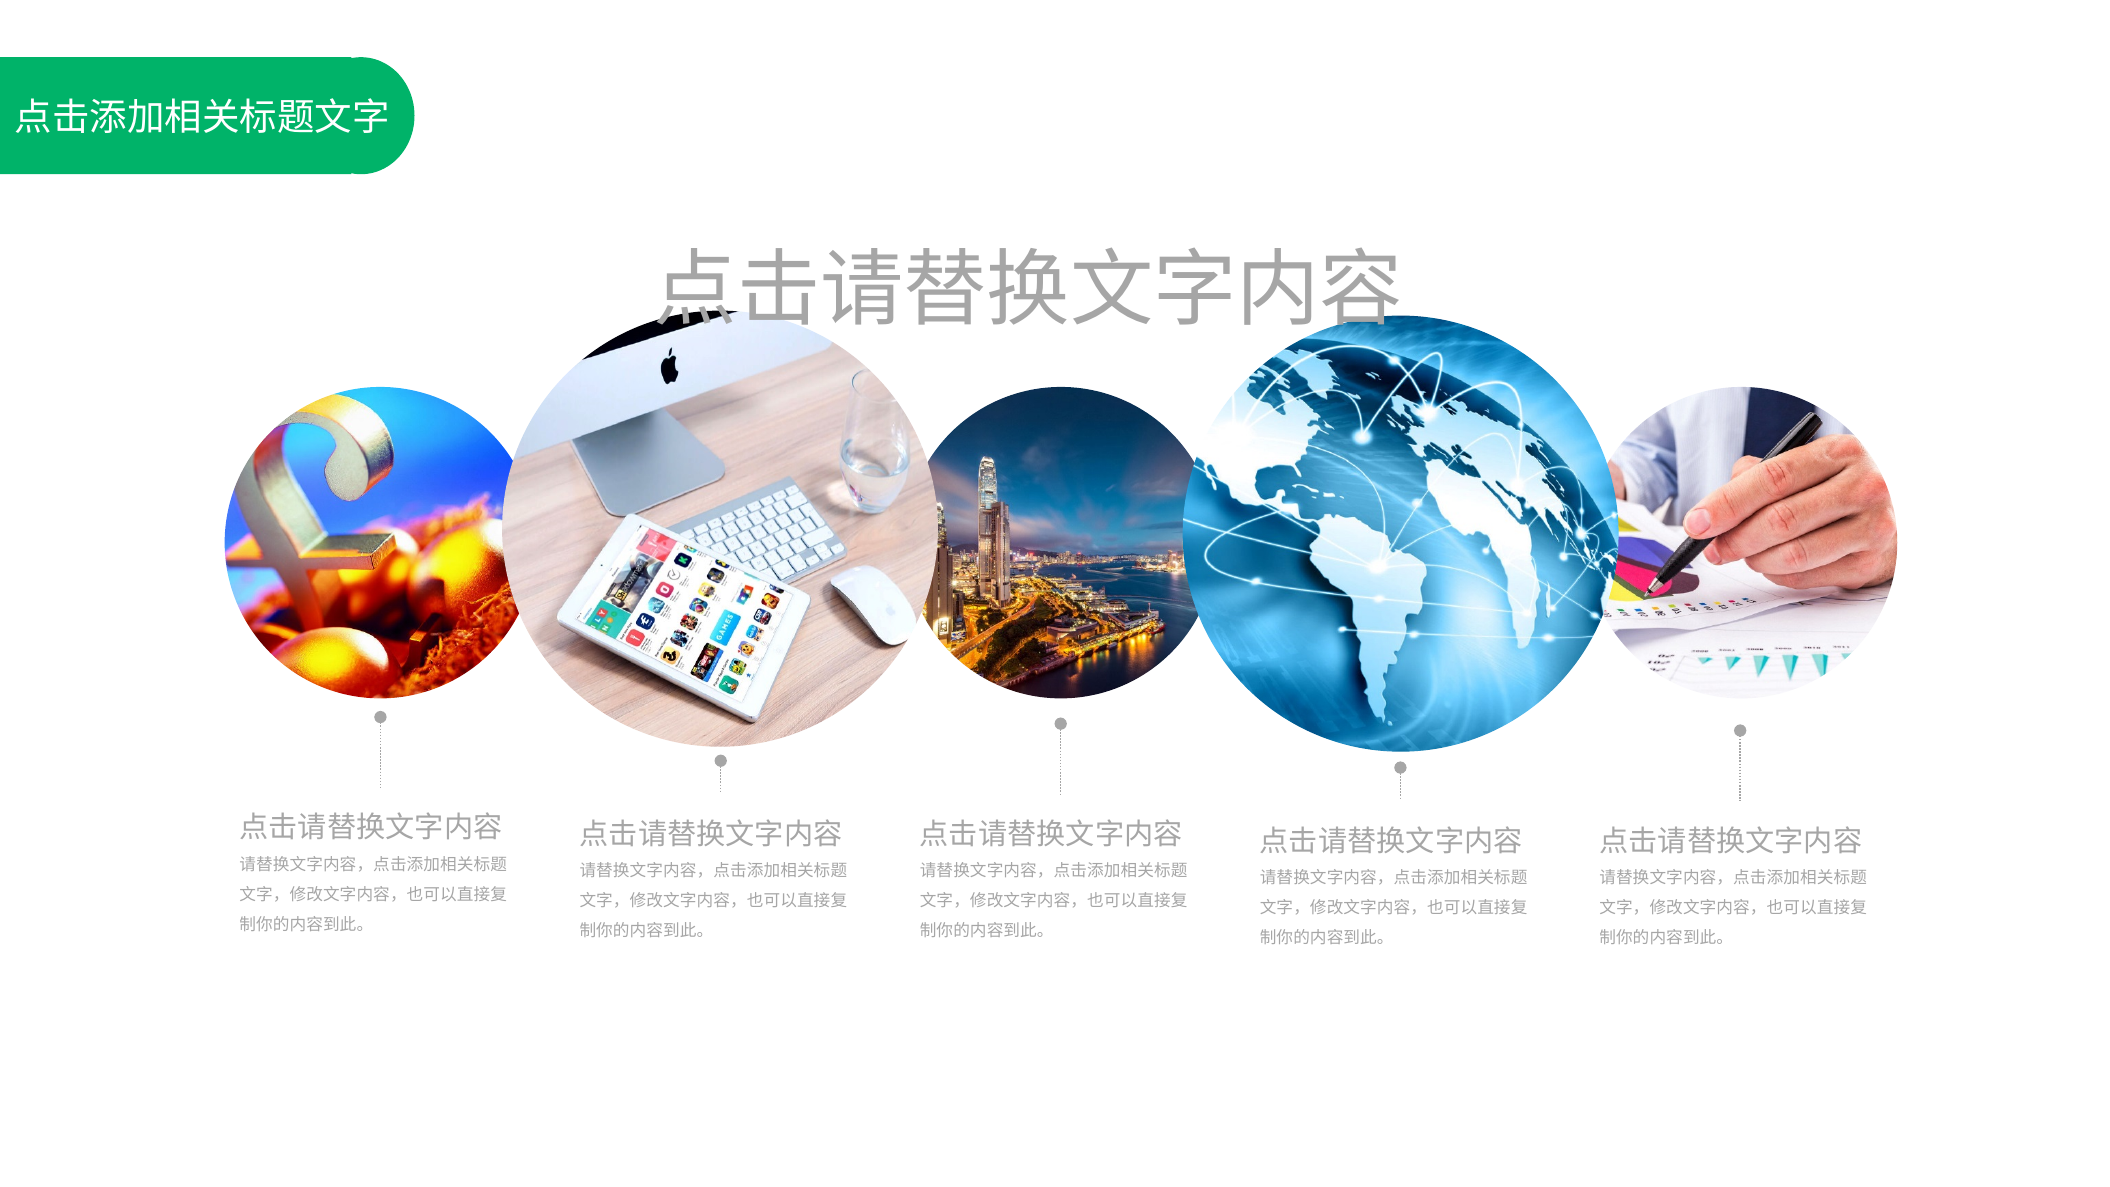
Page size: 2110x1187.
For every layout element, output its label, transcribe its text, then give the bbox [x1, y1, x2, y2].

text_box 点击添加相关标题文字 [0, 85, 415, 146]
text_box 点击请替换文字内容 请替换文字内容，点击添加相关标题文字，修改文字内容，也可以直接复制你的内容到此。 [564, 787, 877, 950]
text_box [1604, 385, 1899, 700]
text_box 点击请替换文字内容 请替换文字内容，点击添加相关标题文字，修改文字内容，也可以直接复制你的内容到此。 [1584, 794, 1897, 957]
text_box [501, 325, 940, 748]
text_box [922, 385, 1198, 700]
text_box [223, 385, 519, 700]
text_box 点击请替换文字内容 请替换文字内容，点击添加相关标题文字，修改文字内容，也可以直接复制你的内容到此。 [224, 781, 537, 944]
text_box 点击请替换文字内容 请替换文字内容，点击添加相关标题文字，修改文字内容，也可以直接复制你的内容到此。 [904, 787, 1217, 950]
text_box [1181, 326, 1620, 753]
text_box 点击请替换文字内容 [639, 178, 1471, 343]
text_box 点击请替换文字内容 请替换文字内容，点击添加相关标题文字，修改文字内容，也可以直接复制你的内容到此。 [1244, 794, 1557, 957]
